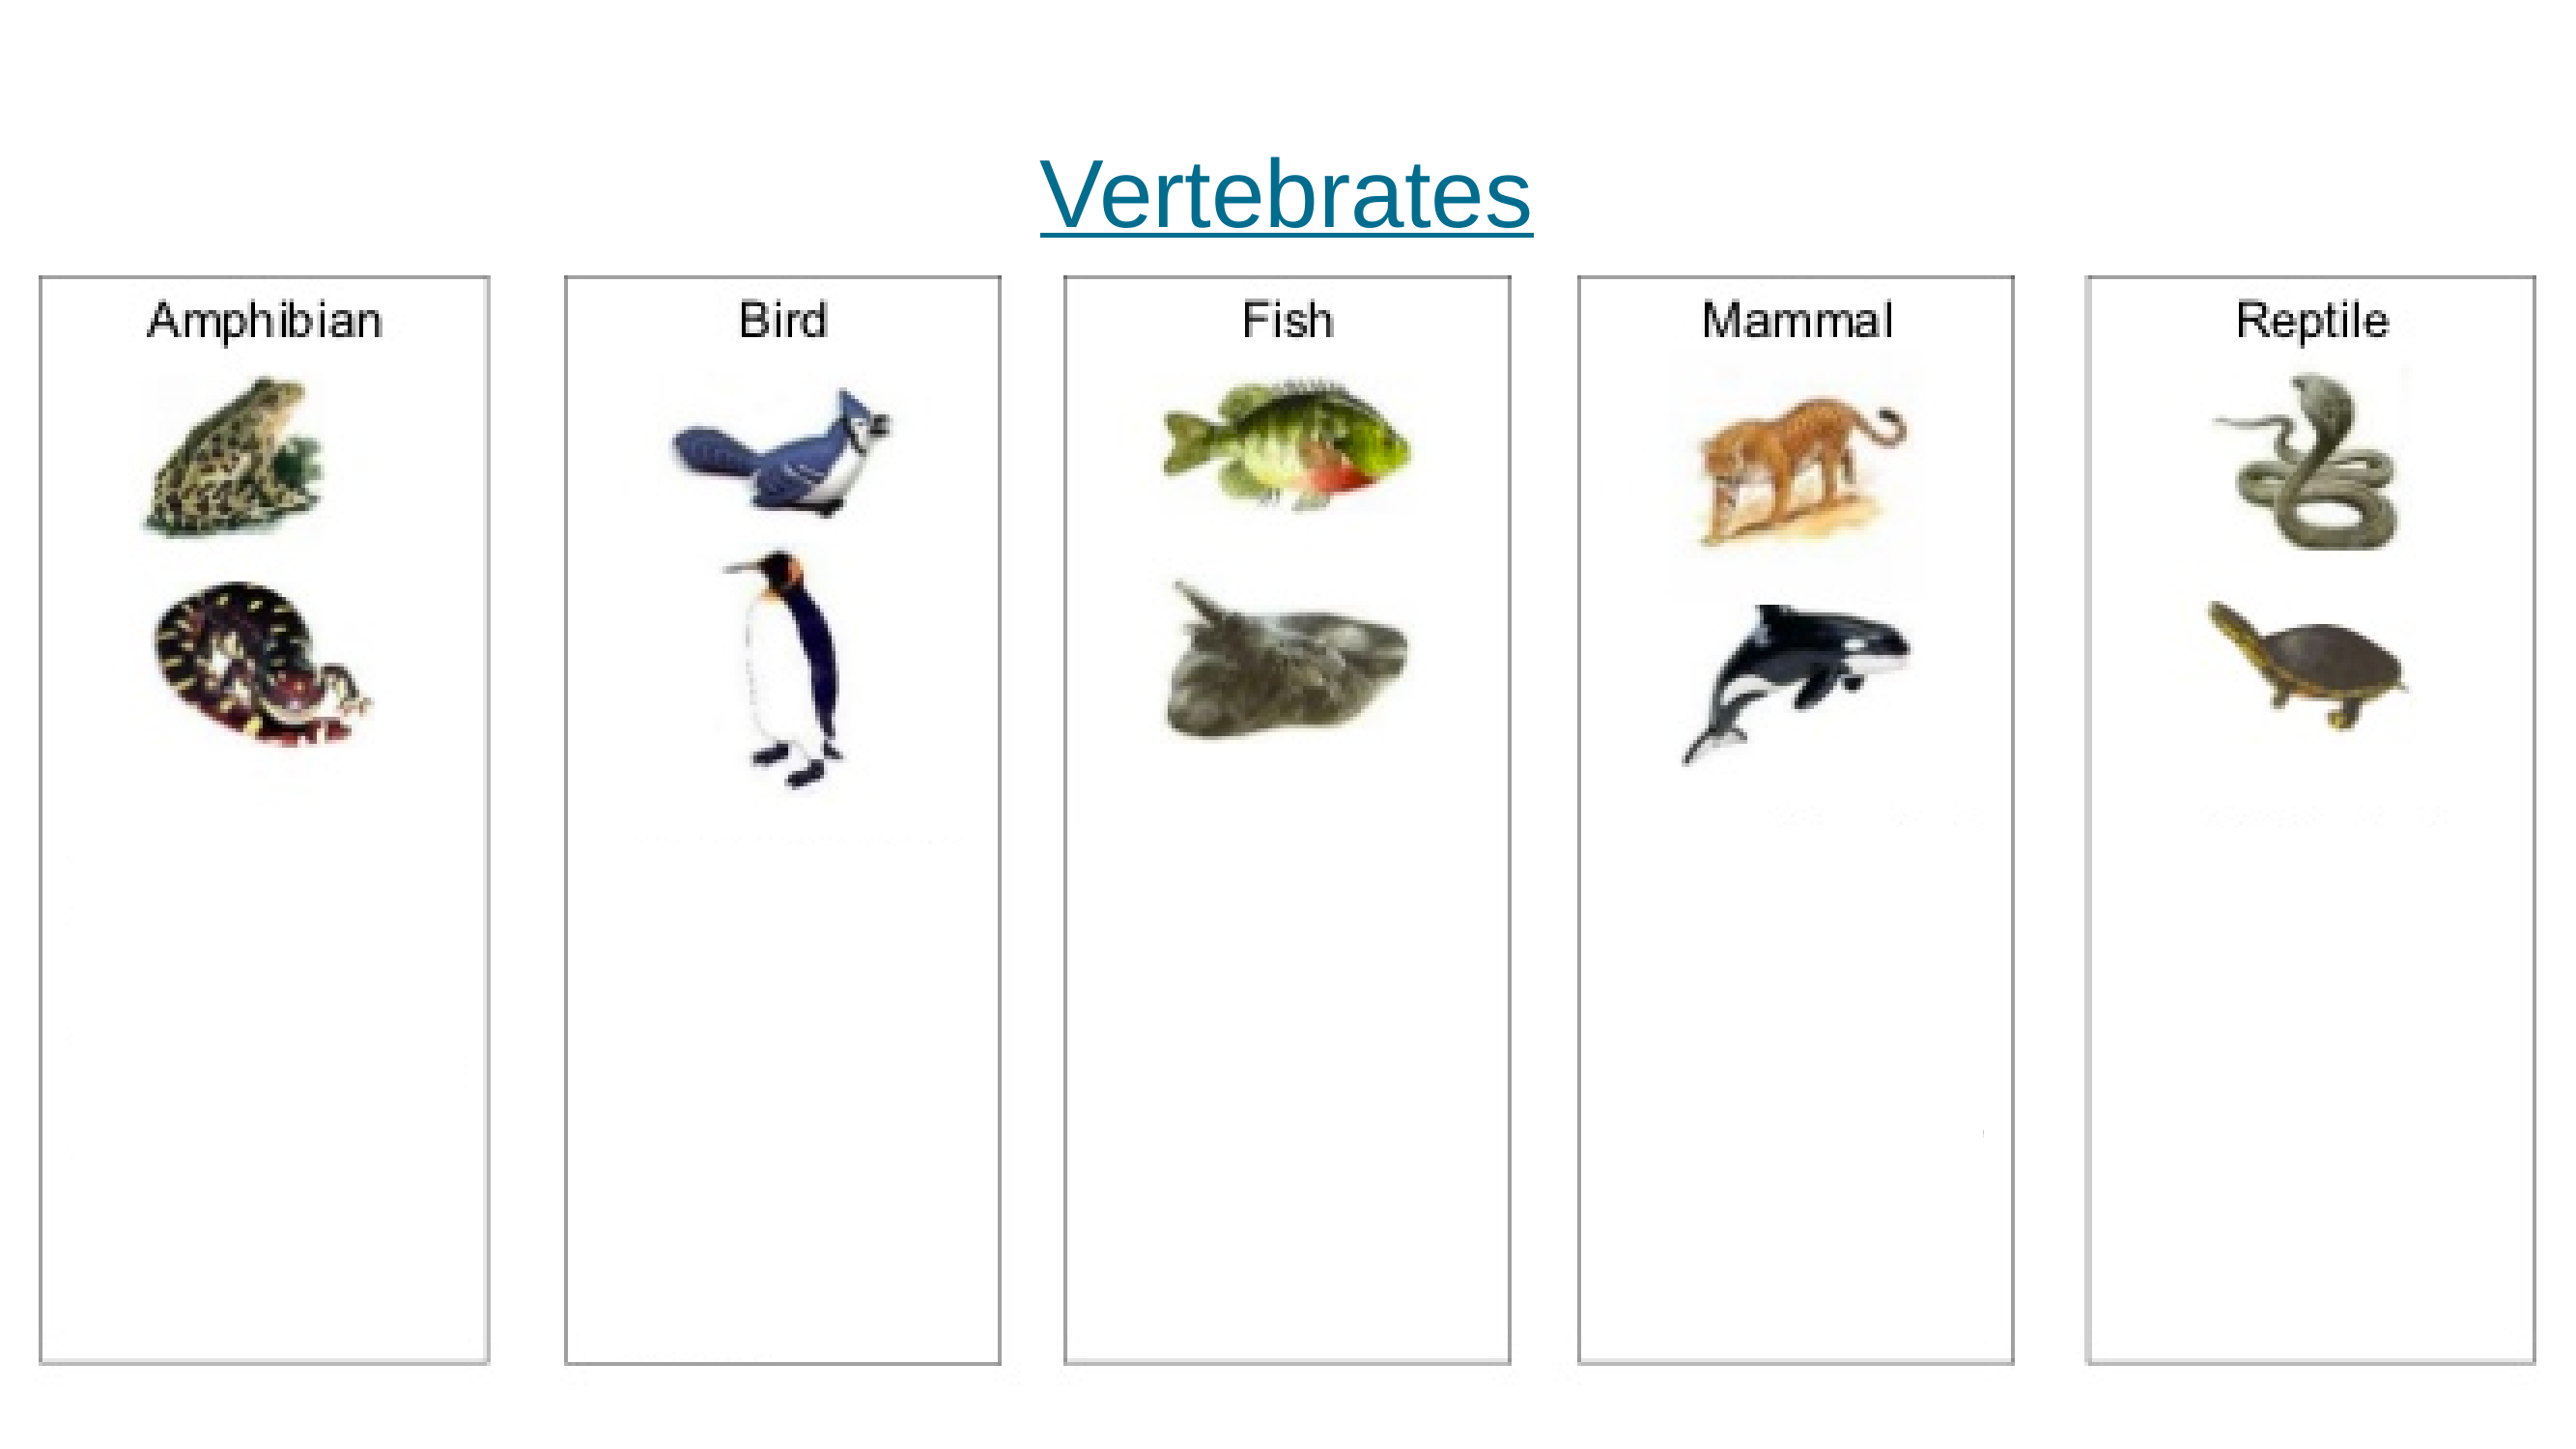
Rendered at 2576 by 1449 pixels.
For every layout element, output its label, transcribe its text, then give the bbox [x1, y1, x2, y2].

list Vertebrates [103, 122, 2470, 266]
picture [0, 274, 2576, 1387]
